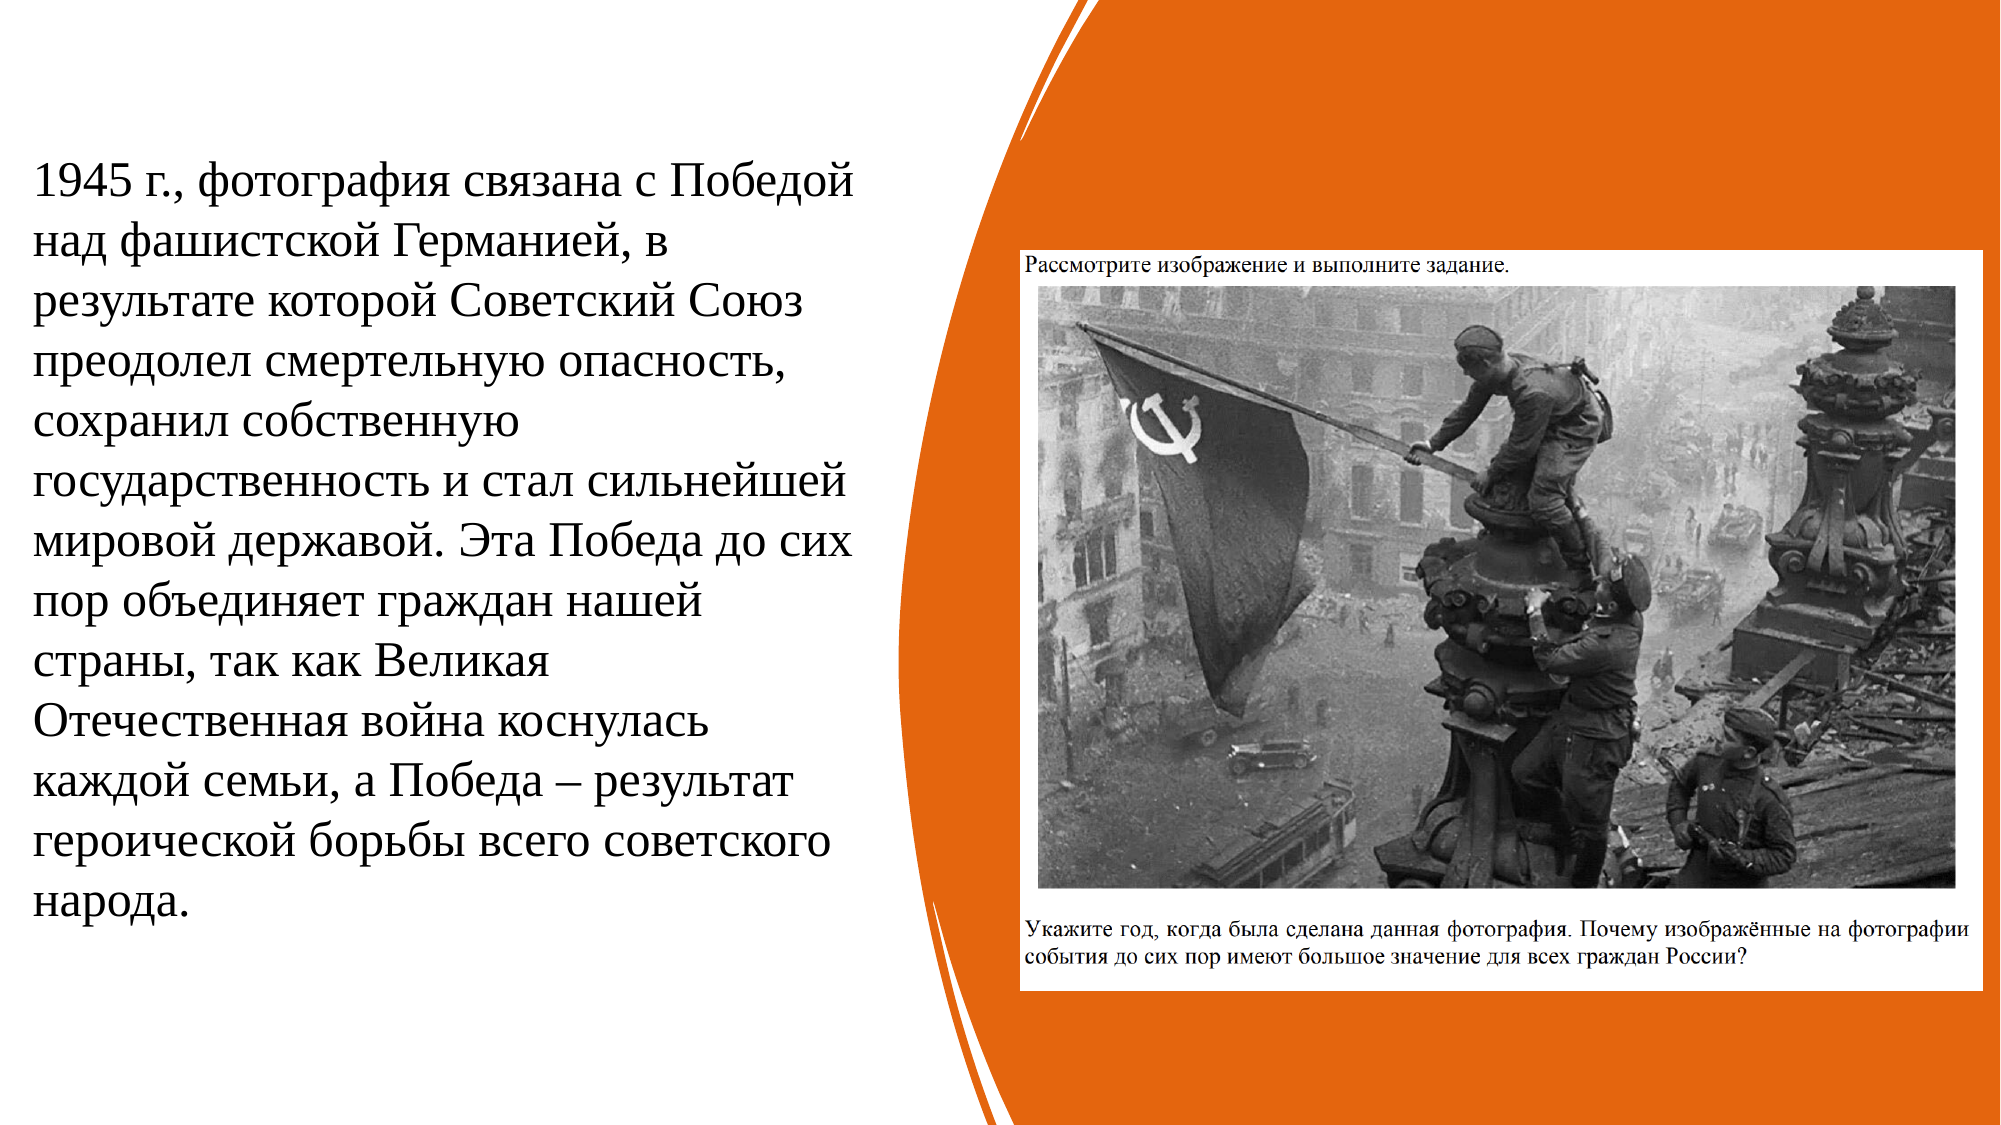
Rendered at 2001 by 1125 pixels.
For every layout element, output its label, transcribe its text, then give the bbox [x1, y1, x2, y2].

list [1020, 250, 1983, 991]
title 1945 г., фотография связана с Победой над фашистской Германией, в результате которой Советский Союз преодолел смертельную опасность, сохранил собственную государственность и стал сильнейшей мировой державой. Эта Победа до сих пор объединяет граждан нашей страны, так как Великая Отечественная война коснулась каждой семьи, а Победа – результат героической борьбы всего советского народа. [17, 52, 872, 1020]
